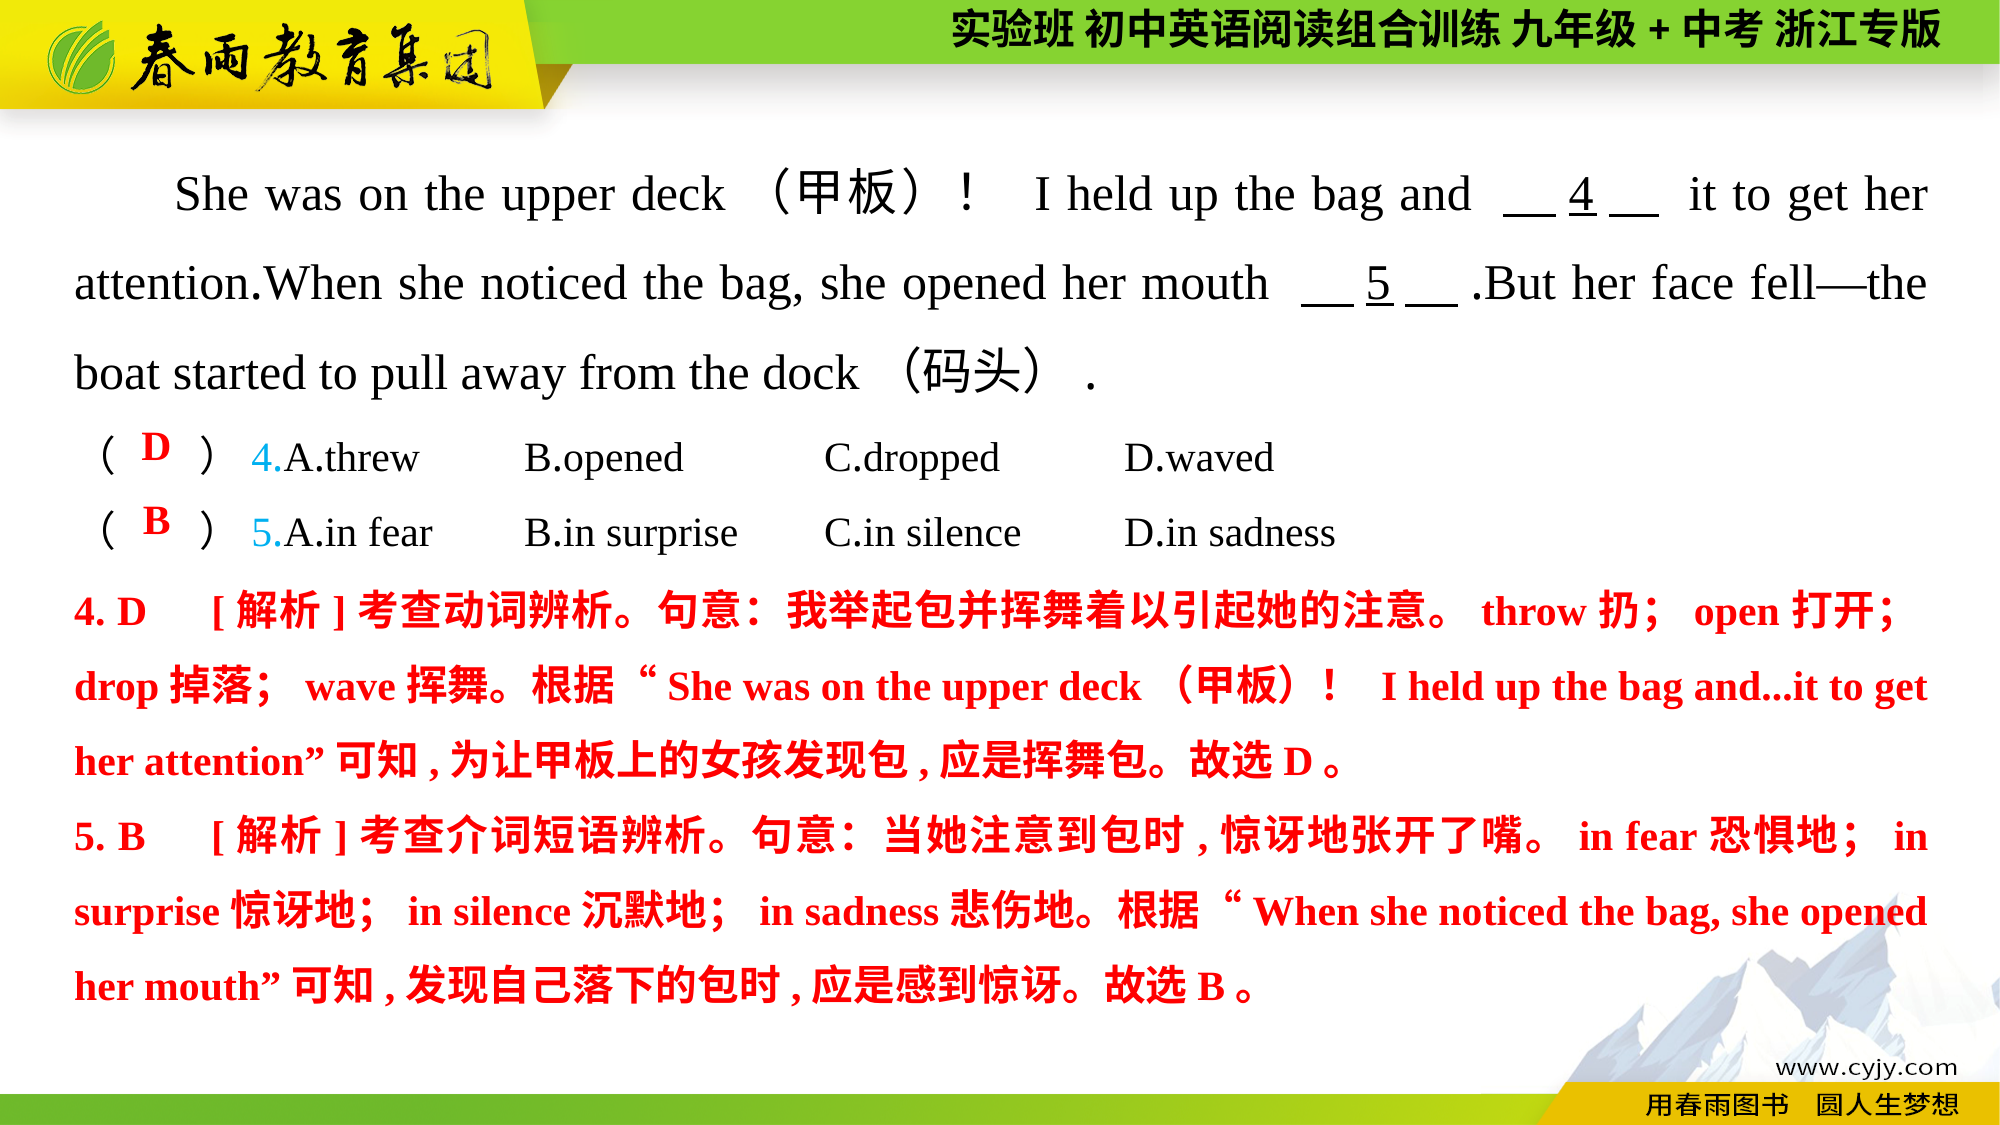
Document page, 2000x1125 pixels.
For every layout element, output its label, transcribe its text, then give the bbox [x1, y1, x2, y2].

picture [0, 0, 2000, 1125]
list She was on the upper deck（甲板）！ I held up the bag and 4 it to get her attention.When she noticed the bag, she opened her mouth 5 .But her face fell—the boat started to pull away from the dock（码头）. [59, 122, 1944, 397]
text_box B [128, 485, 186, 551]
text_box （ ）4.A.threw B.opened C.dropped D.waved （ ）5.A.in fear B.in surprise C.in silence D.in sadness [59, 397, 1944, 551]
text_box D [126, 411, 187, 476]
text_box 4. D [解析]考查动词辨析。句意：我举起包并挥舞着以引起她的注意。throw扔；open打开；drop掉落；wave挥舞。根据“She was on the upper deck（甲板）！ I held up the bag and...it to get her attention”可知,为让甲板上的女孩发现包,应是挥舞包。故选D。 5. B [解析]考查介词短语辨析。句意：当她注意到包时,惊讶地张开了嘴。in fear恐惧地；in surprise惊讶地；in silence沉默地；in sadness悲伤地。根据“When she noticed the bag, she opened her mouth”可知,发现自己落下的包时,应是感到惊讶。故选B。 [59, 551, 1944, 1017]
